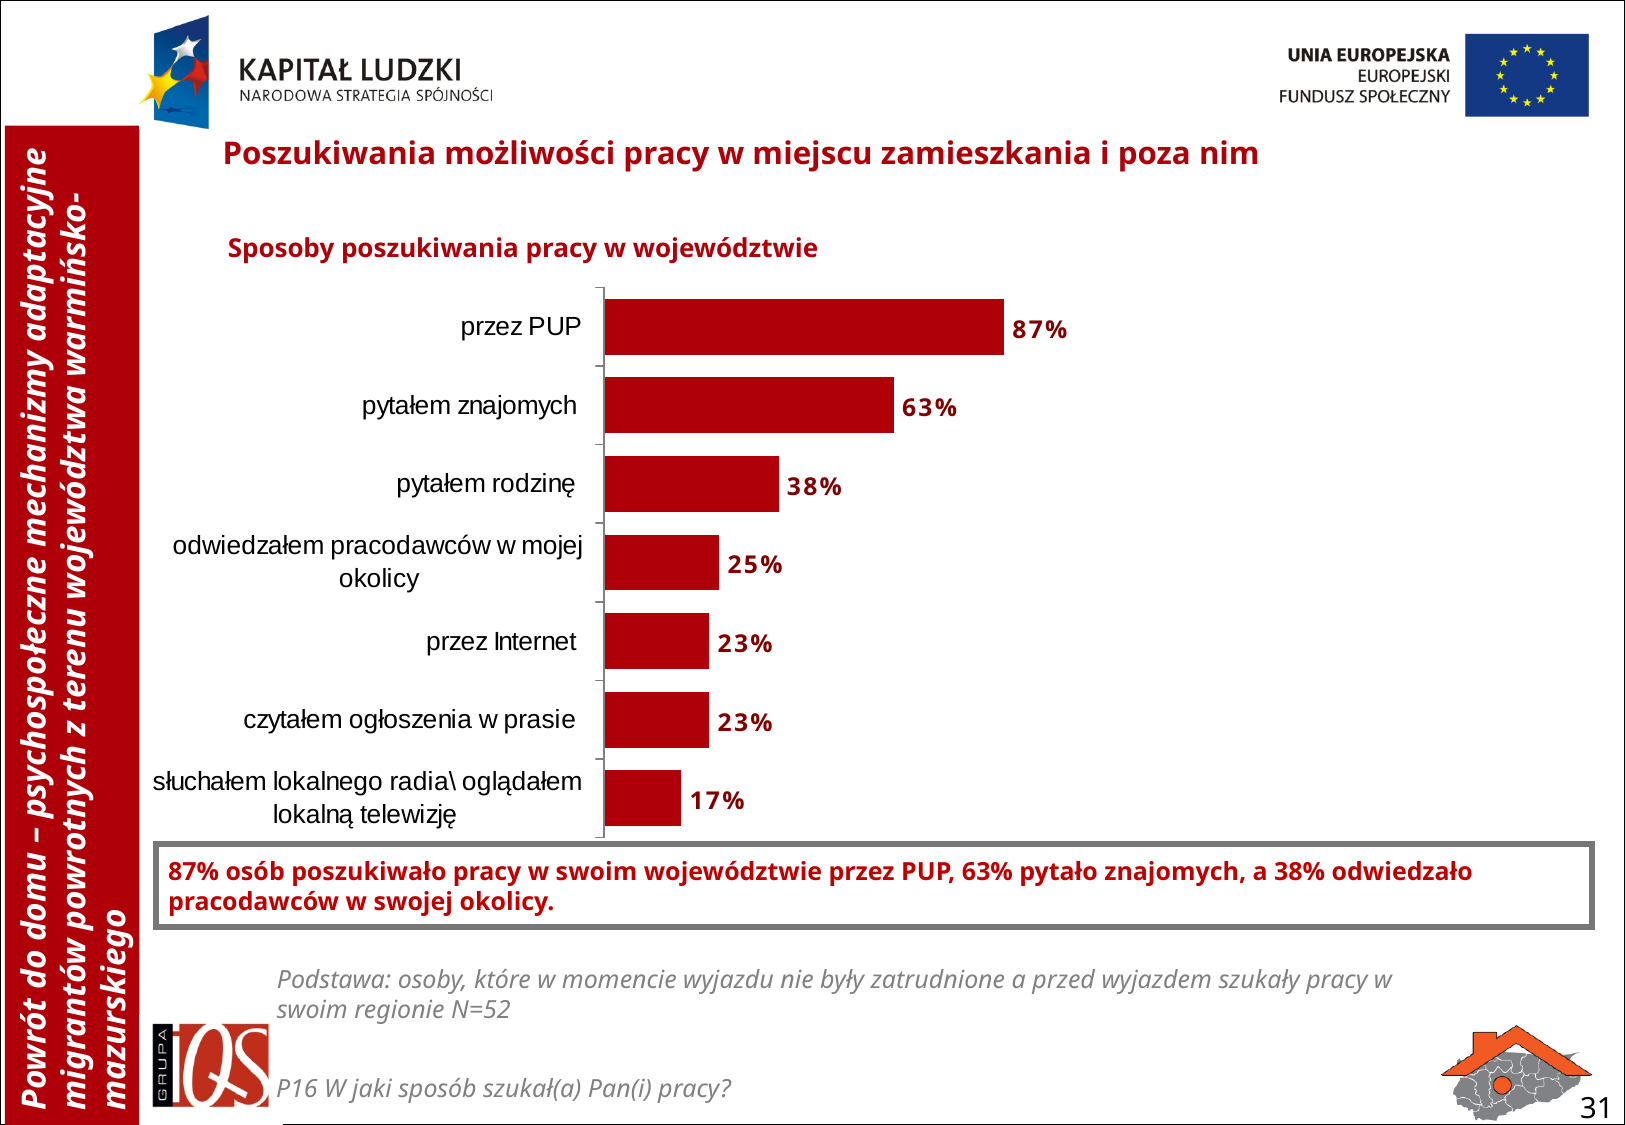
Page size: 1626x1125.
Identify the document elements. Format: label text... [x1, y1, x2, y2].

picture [139, 15, 222, 129]
text_box 87% osób poszukiwało pracy w swoim województwie przez PUP, 63% pytało znajomych, a 38% odwiedzało pracodawców w swojej okolicy. [156, 843, 1593, 928]
text_box Sposoby poszukiwania pracy w województwie [221, 231, 831, 263]
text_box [139, 278, 1209, 846]
picture [1479, 7, 1617, 143]
text_box Podstawa: osoby, które w momencie wyjazdu nie były zatrudnione a przed wyjazdem szukały pracy w swoim regionie N=52 [271, 963, 1446, 1024]
text_box P16 W jaki sposób szukał(a) Pan(i) pracy? [270, 1072, 1216, 1103]
slide_number 31 [1249, 1082, 1625, 1125]
title Poszukiwania możliwości pracy w miejscu zamieszkania i poza nim [222, 0, 1479, 179]
picture [1438, 1023, 1594, 1082]
picture [139, 1015, 283, 1125]
